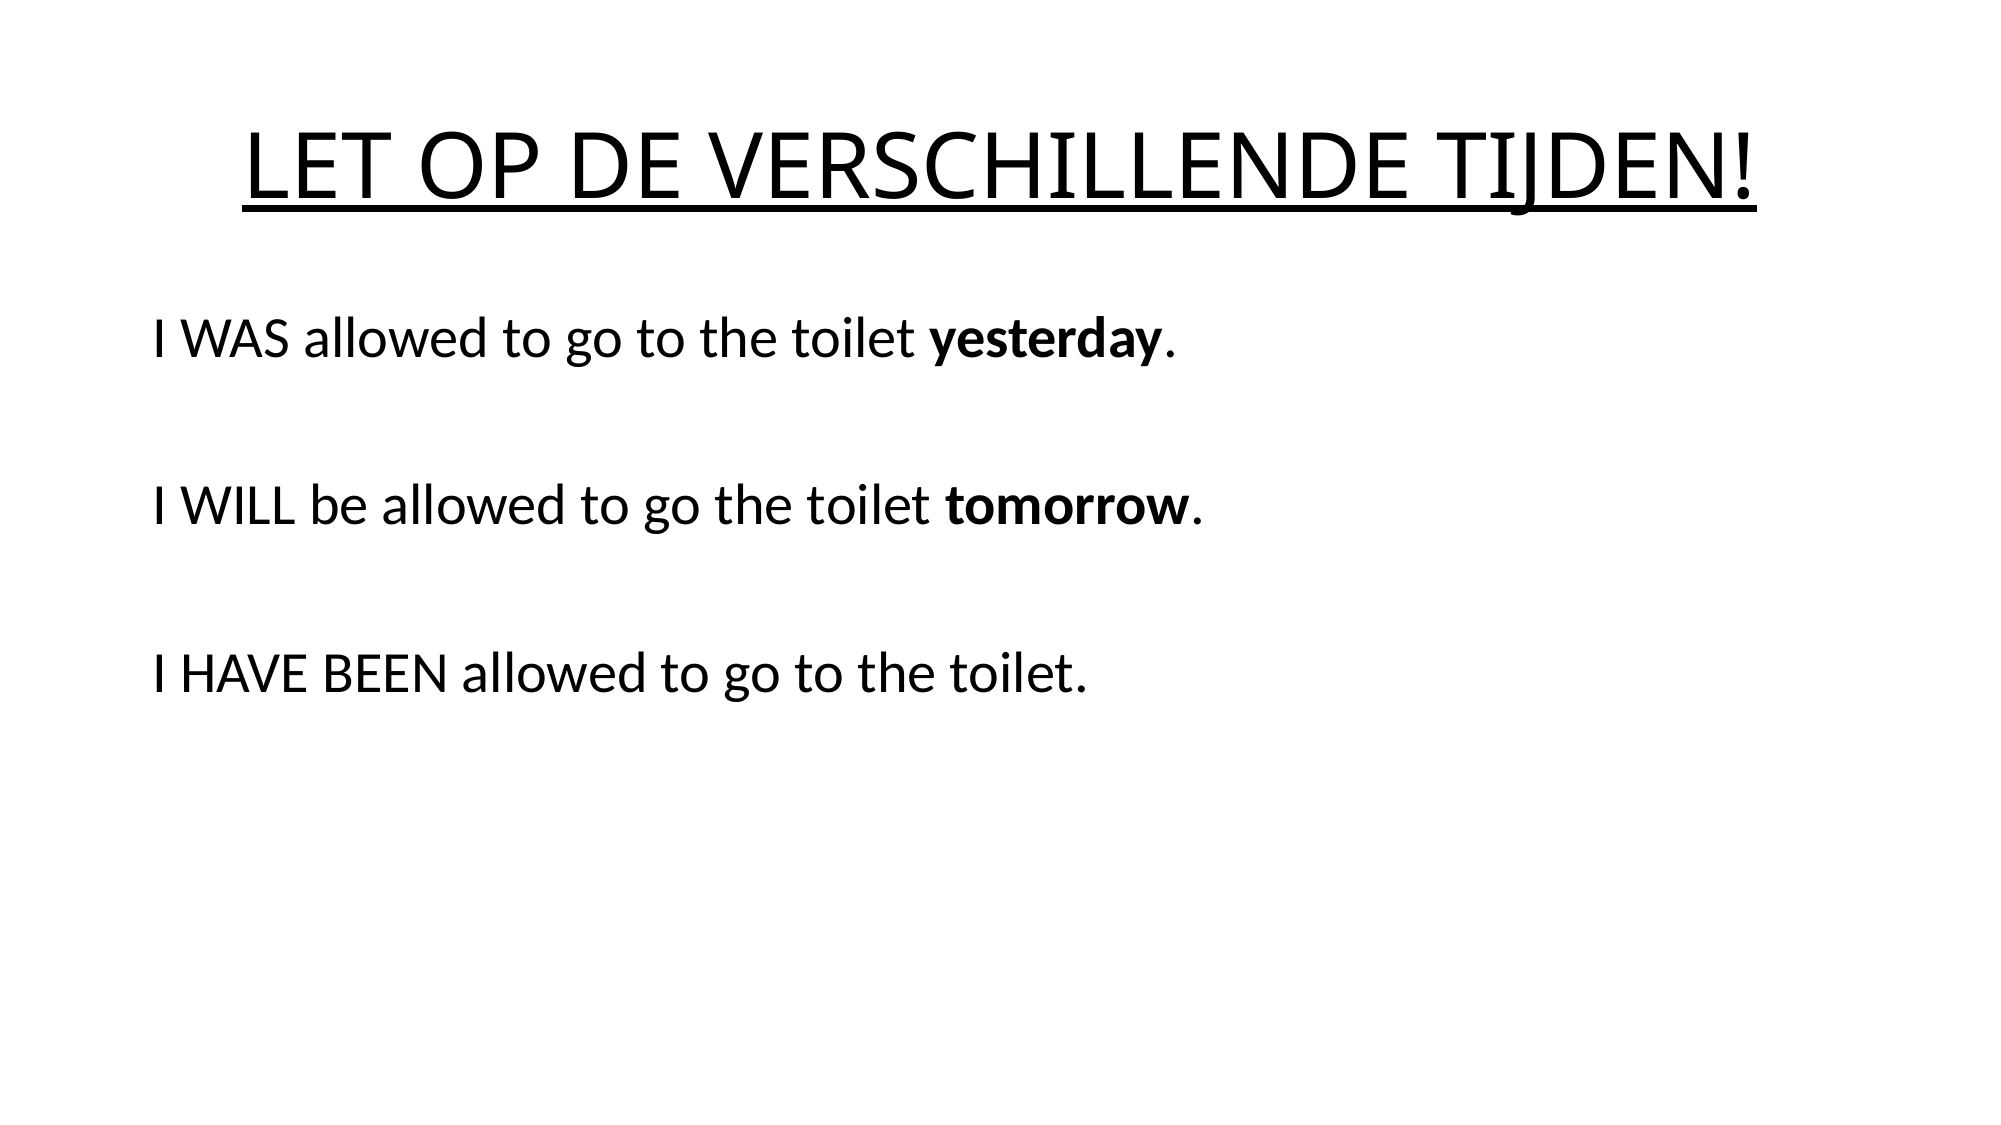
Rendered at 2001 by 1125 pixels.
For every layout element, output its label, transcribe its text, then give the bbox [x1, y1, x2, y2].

list I WAS allowed to go to the toilet yesterday. I WILL be allowed to go the toilet tomorrow. I HAVE BEEN allowed to go to the toilet. [137, 299, 1863, 1014]
title LET OP DE VERSCHILLENDE TIJDEN! [137, 59, 1863, 278]
